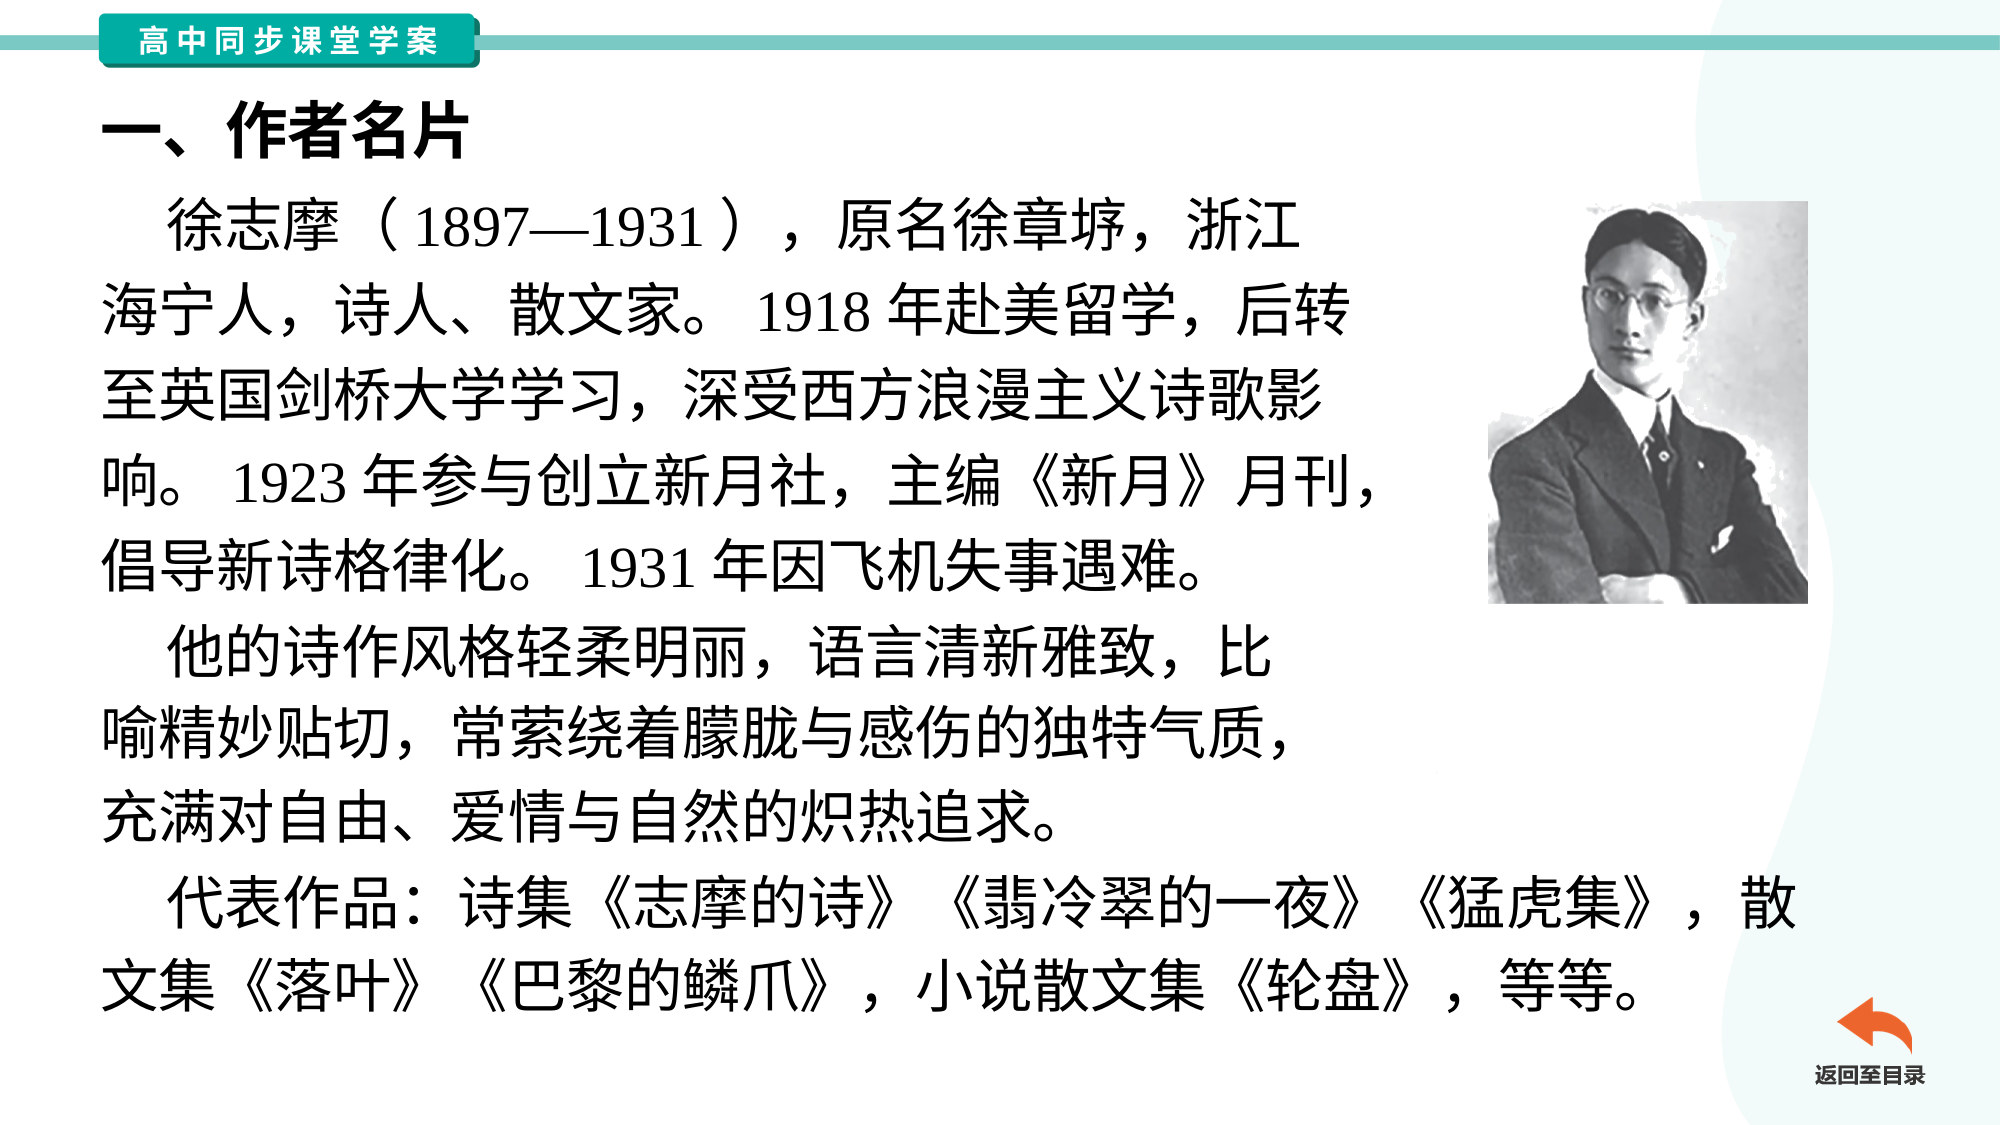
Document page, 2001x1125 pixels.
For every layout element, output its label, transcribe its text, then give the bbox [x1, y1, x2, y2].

picture [0, 0, 2000, 1125]
text_box 一、作者名片 [100, 76, 1899, 161]
text_box 徐志摩（1897—1931），原名徐章垿，浙江 海宁人，诗人、散文家。1918年赴美留学，后转 至英国剑桥大学学习，深受西方浪漫主义诗歌影 响。1923年参与创立新月社，主编《新月》月刊， 倡导新诗格律化。1931年因飞机失事遇难。 他的诗作风格轻柔明丽，语言清新雅致，比 喻精妙贴切，常萦绕着朦胧与感伤的独特气质， [100, 172, 1382, 761]
text_box 充满对自由、爱情与自然的炽热追求。 代表作品：诗集《志摩的诗》《翡冷翠的一夜》《猛虎集》，散 文集《落叶》《巴黎的鳞爪》，小说散文集《轮盘》，等等。#1.3 [100, 765, 1900, 1013]
